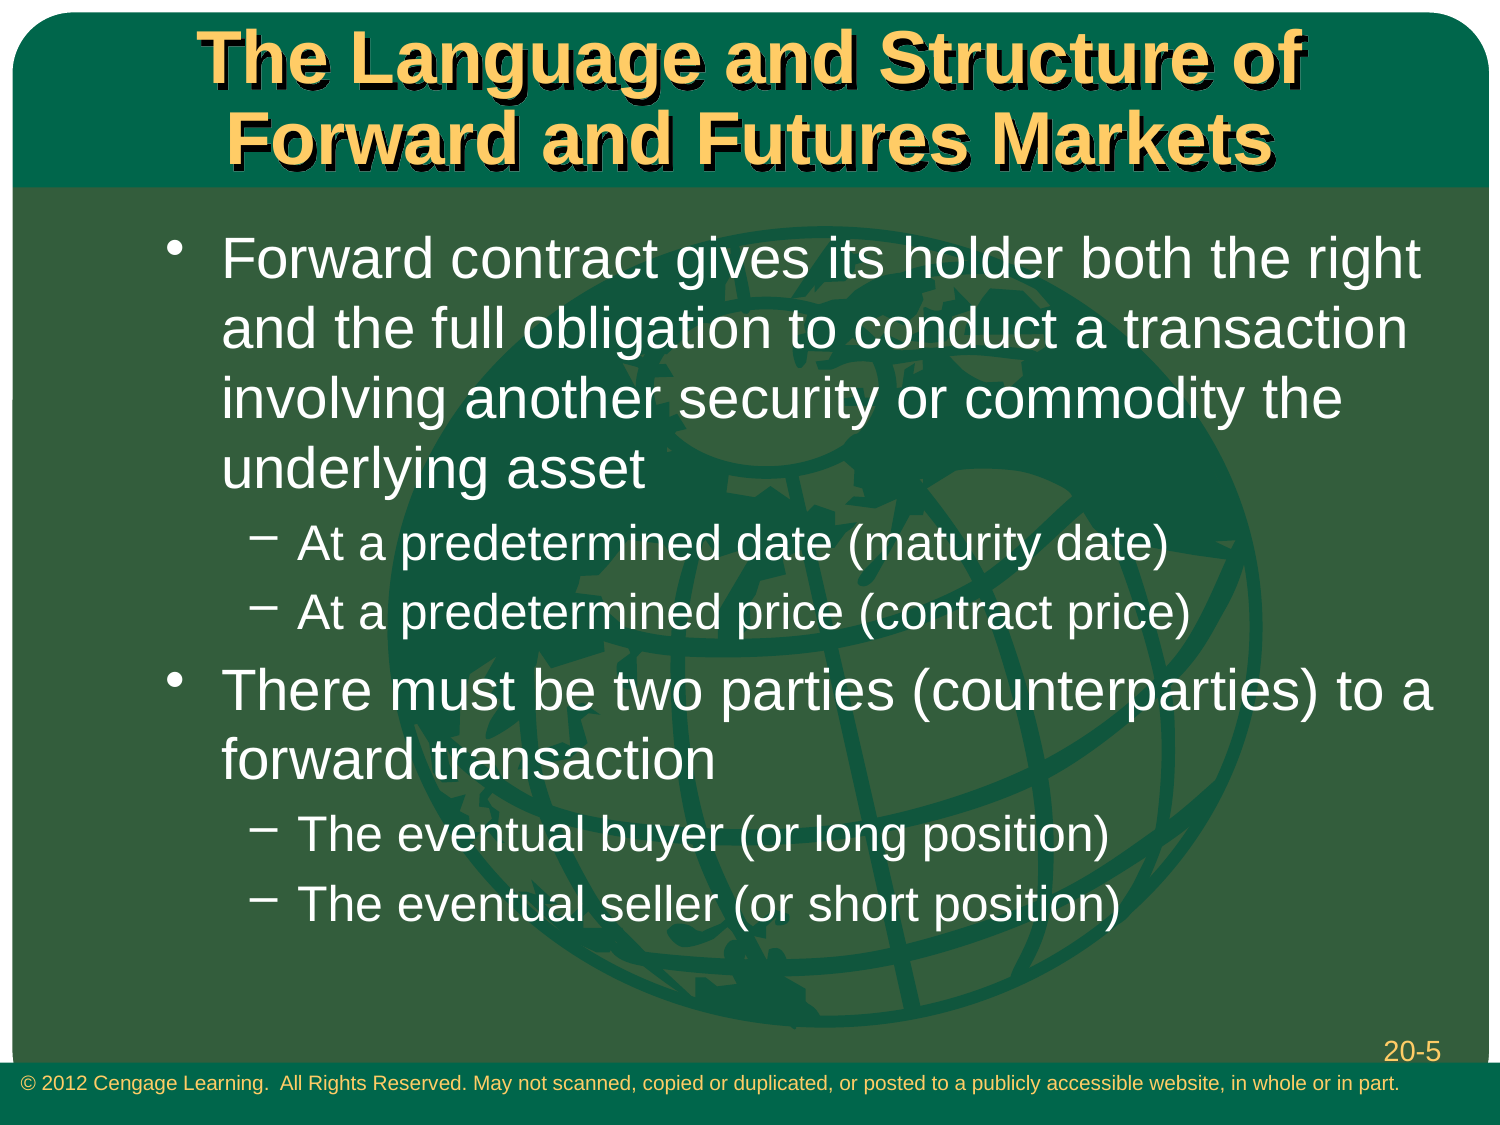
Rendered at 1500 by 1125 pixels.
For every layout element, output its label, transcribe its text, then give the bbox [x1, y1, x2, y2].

slide_number 20-5 [1325, 1025, 1500, 1062]
footer © 2012 Cengage Learning. All Rights Reserved. May not scanned, copied or duplicated, or posted to a publicly accessible website, in whole or in part. [0, 1062, 1500, 1125]
title The Language and Structure of Forward and Futures Markets [112, 0, 1388, 200]
list Forward contract gives its holder both the right and the full obligation to conduct a transaction involving another security or commodity the underlying asset At a predetermined date (maturity date) At a predetermined price (contract price) There must be two parties (counterparties) to a forward transaction The eventual buyer (or long position) The eventual seller (or short position) [150, 212, 1463, 1000]
